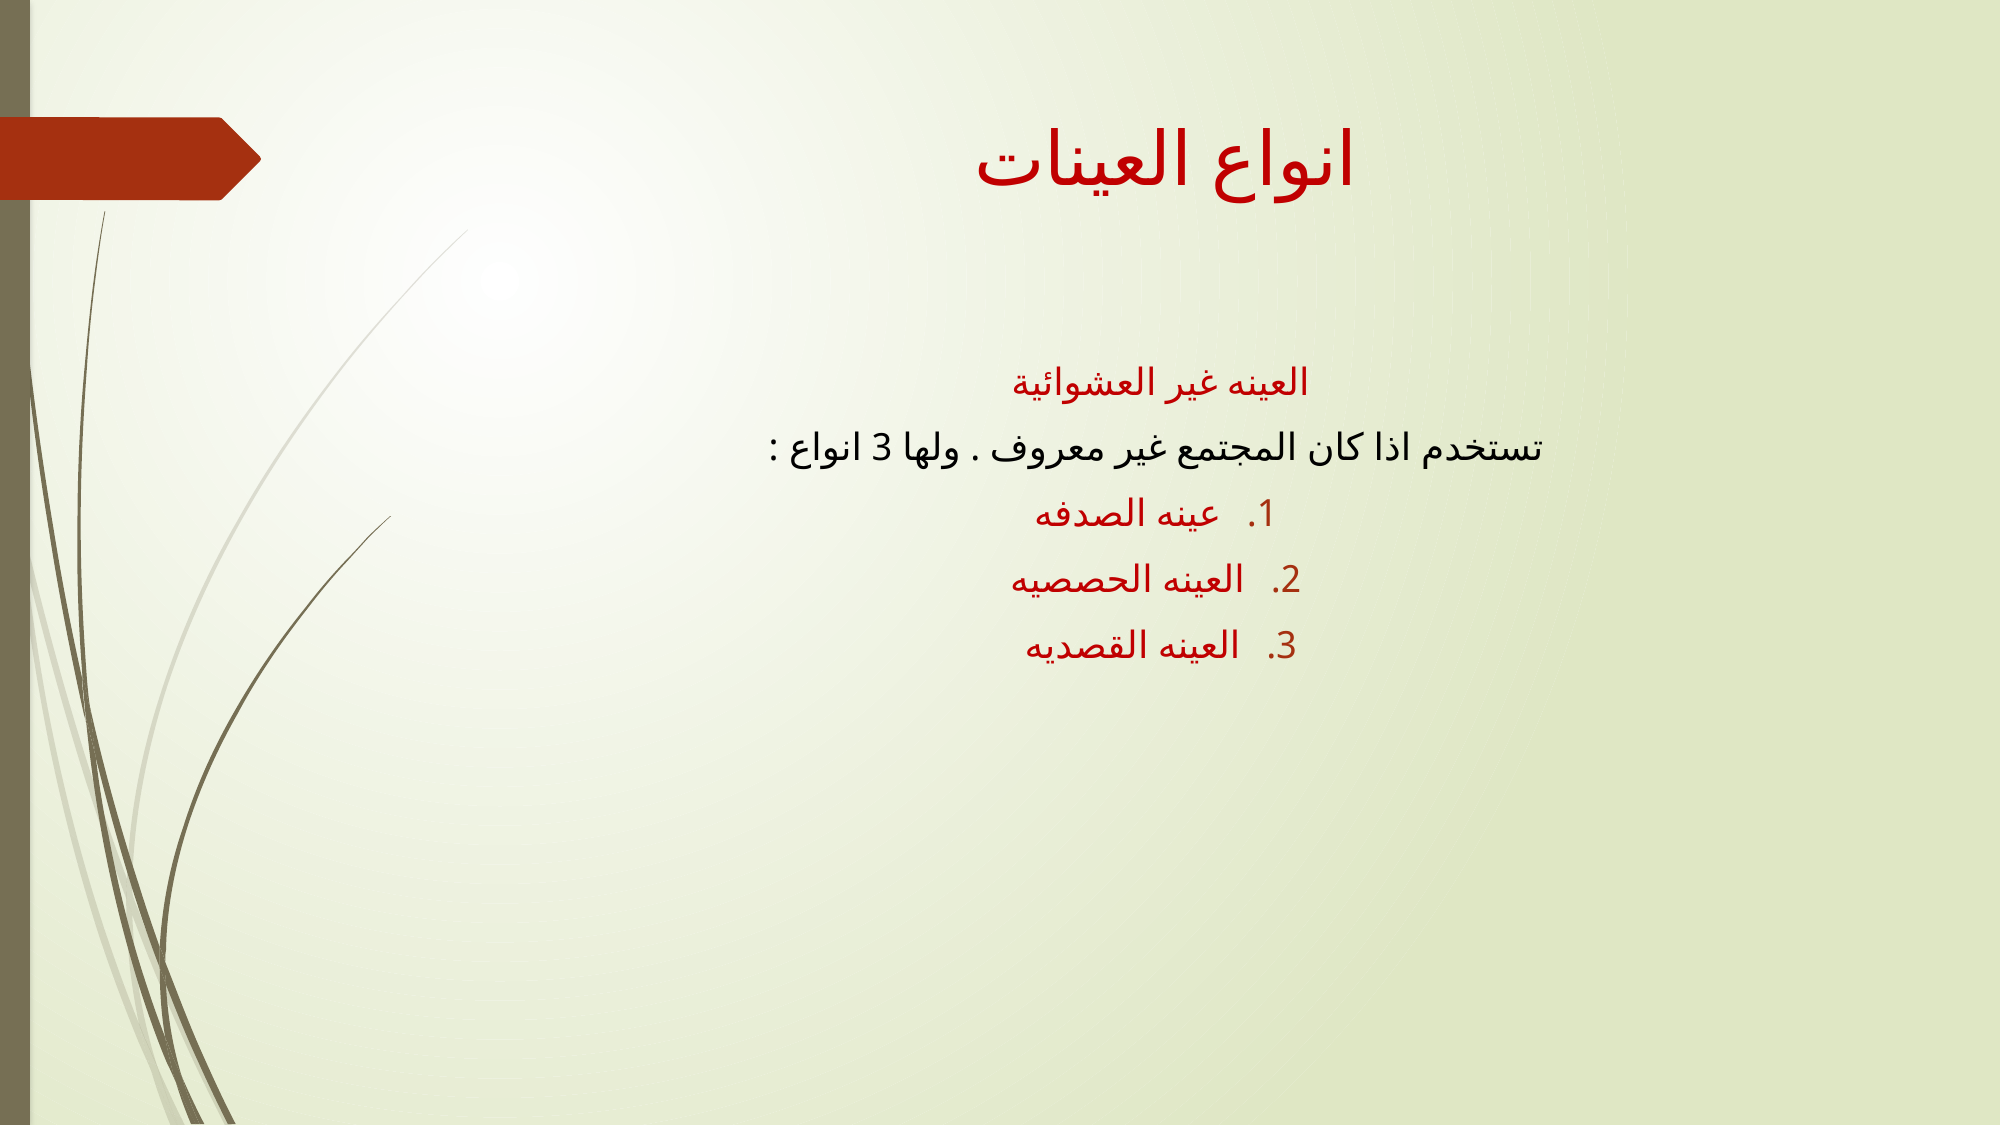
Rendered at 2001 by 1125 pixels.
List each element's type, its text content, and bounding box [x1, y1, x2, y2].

list العينه غير العشوائية تستخدم اذا كان المجتمع غير معروف . ولها 3 انواع : عينه الصدفه العينه الحصصيه العينه القصديه [424, 350, 1888, 970]
title انواع العينات [425, 102, 1888, 313]
